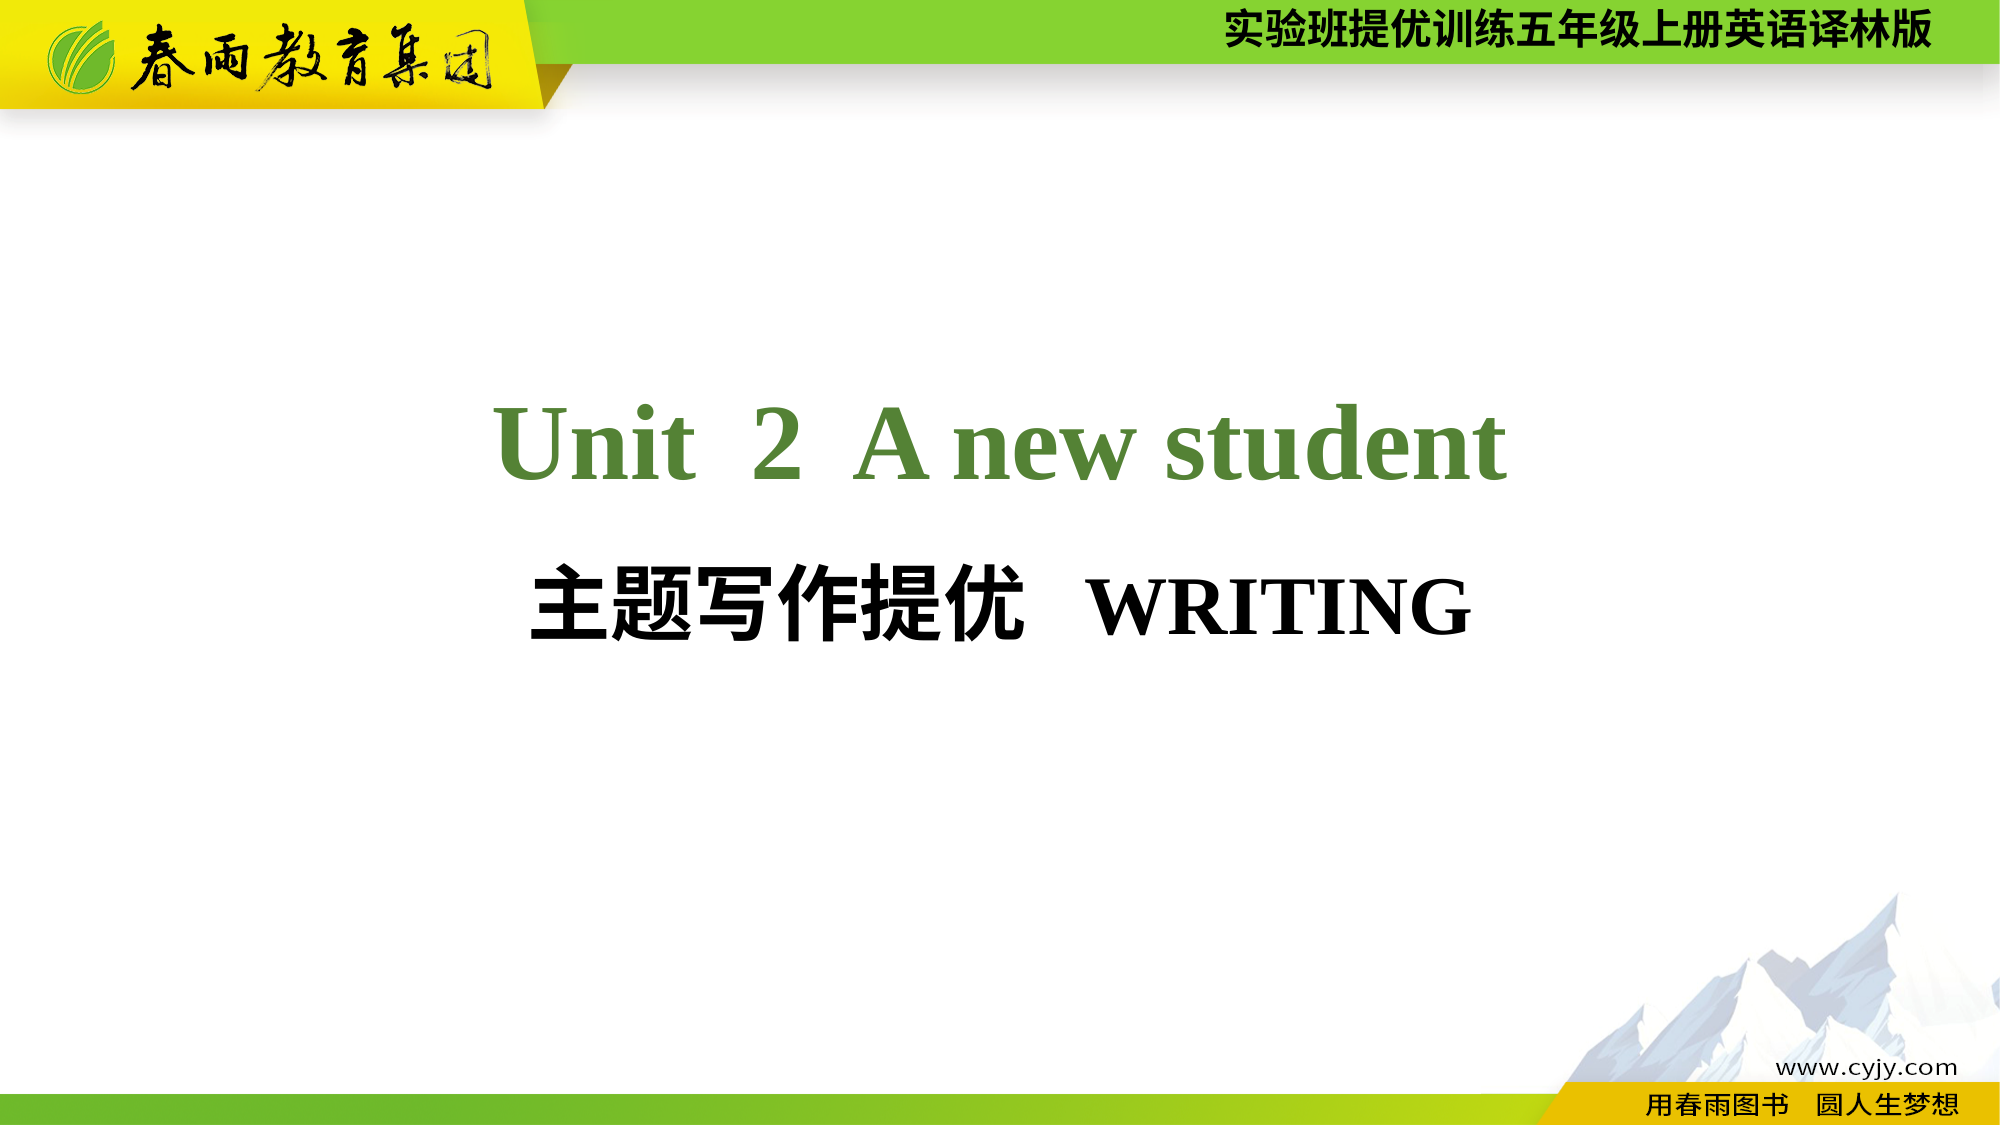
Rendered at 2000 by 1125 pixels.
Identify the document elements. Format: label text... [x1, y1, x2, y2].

picture [0, 659, 2000, 1125]
picture [0, 0, 2000, 298]
text_box Unit 2 A new student 主题写作提优 WRITING [0, 298, 2000, 659]
